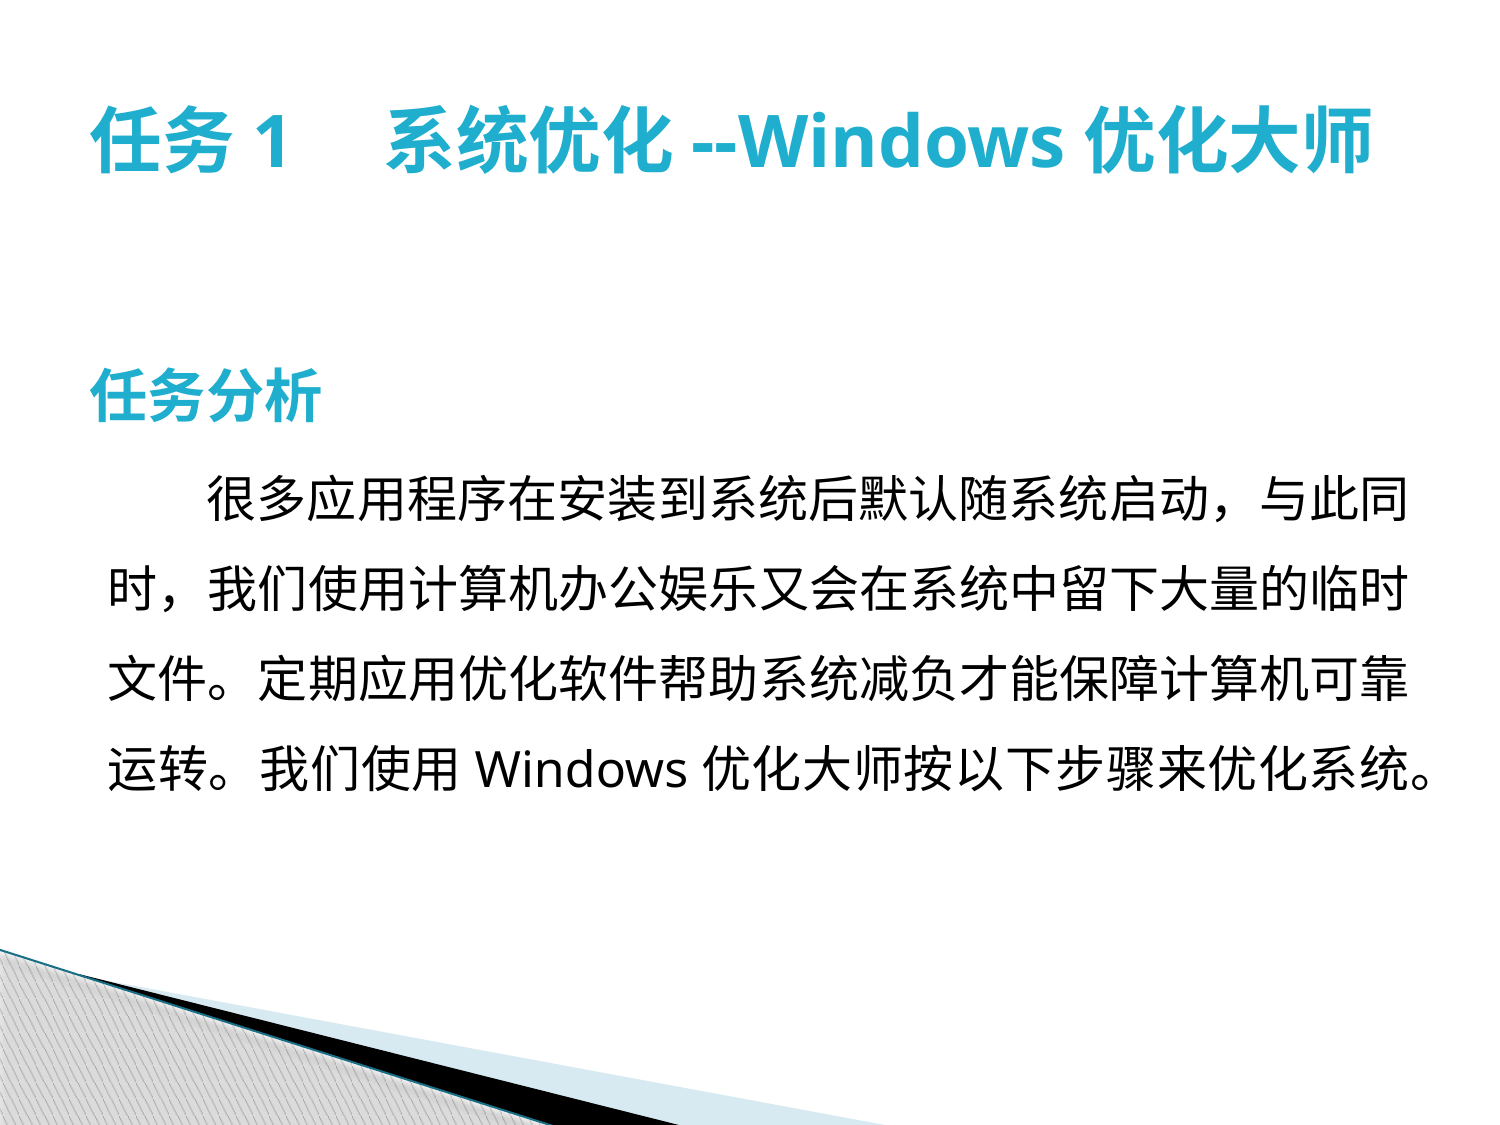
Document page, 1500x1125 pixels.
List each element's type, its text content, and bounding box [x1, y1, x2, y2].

title 任务1 系统优化--Windows优化大师 [75, 45, 1425, 233]
list 任务分析 很多应用程序在安装到系统后默认随系统启动，与此同时，我们使用计算机办公娱乐又会在系统中留下大量的临时文件。定期应用优化软件帮助系统减负才能保障计算机可靠运转。我们使用Windows优化大师按以下步骤来优化系统。 [75, 309, 1425, 953]
